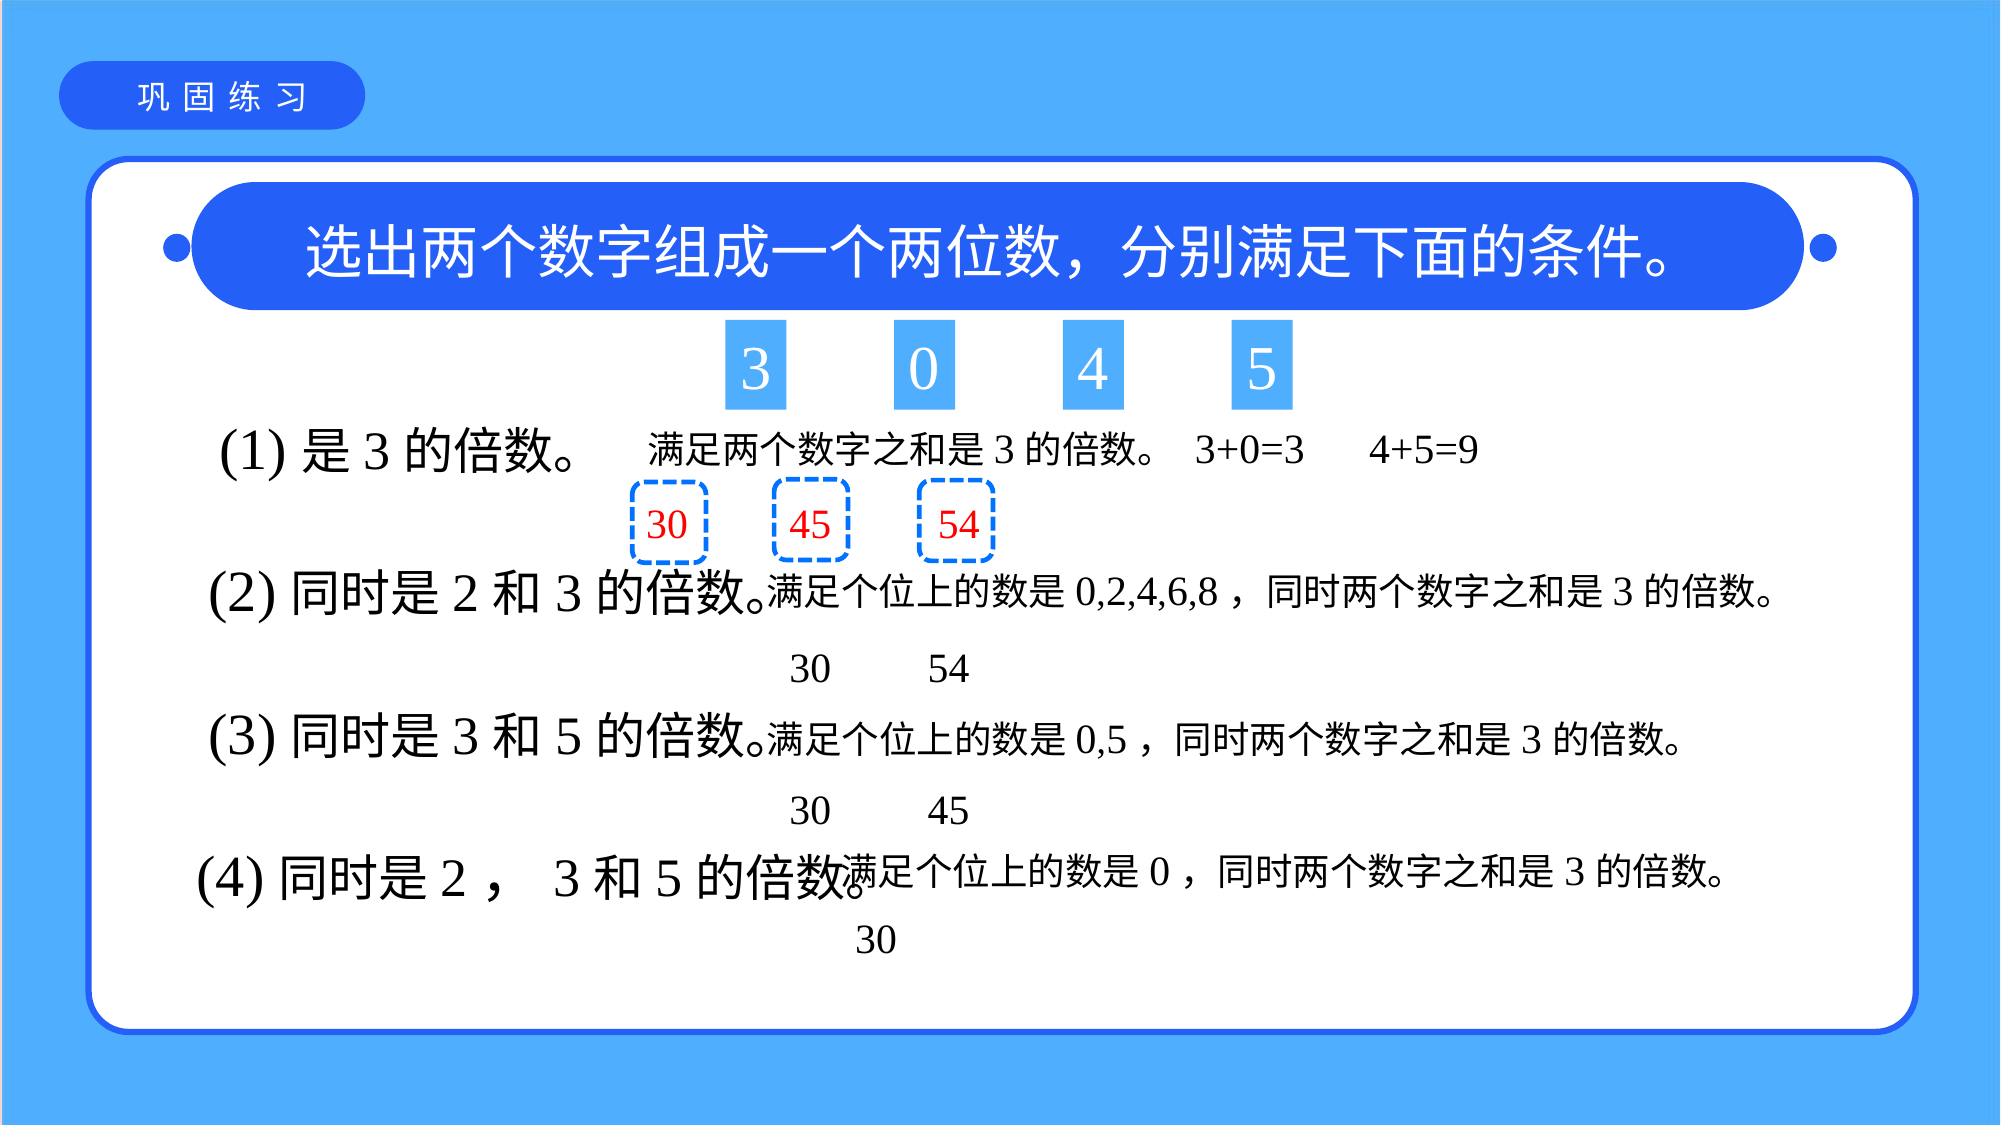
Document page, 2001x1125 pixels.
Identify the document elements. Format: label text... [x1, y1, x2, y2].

text_box (4)同时是2，3和5的倍数。 [181, 830, 911, 916]
text_box 30 [774, 775, 847, 841]
text_box (1)是3的倍数。 [204, 403, 619, 489]
text_box 30 [840, 903, 913, 969]
text_box 30 [774, 633, 847, 699]
text_box [773, 478, 850, 562]
text_box 4 [1062, 319, 1124, 410]
text_box 4+5=9 [1354, 414, 1495, 480]
text_box 45 [912, 775, 985, 836]
text_box 选出两个数字组成一个两位数，分别满足下面的条件。 [289, 208, 1836, 293]
picture [0, 0, 2001, 1125]
text_box (3)同时是3和5的倍数。 [193, 688, 810, 774]
text_box 0 [894, 319, 956, 410]
text_box 54 [912, 633, 985, 699]
text_box 满足个位上的数是0,2,4,6,8，同时两个数字之和是3的倍数。 [751, 556, 1809, 621]
text_box (2)同时是2和3的倍数。 [193, 545, 810, 631]
text_box 3 [725, 319, 787, 410]
text_box 满足两个数字之和是3的倍数。 [632, 414, 1180, 480]
text_box 3+0=3 [1180, 414, 1321, 480]
text_box 5 [1231, 319, 1293, 410]
text_box 满足个位上的数是0,5，同时两个数字之和是3的倍数。 [751, 704, 1717, 770]
text_box 满足个位上的数是0，同时两个数字之和是3的倍数。 [825, 836, 1761, 902]
text_box 巩固练习 [111, 68, 333, 124]
text_box [193, 184, 1789, 309]
text_box [631, 480, 708, 564]
text_box [918, 479, 995, 562]
